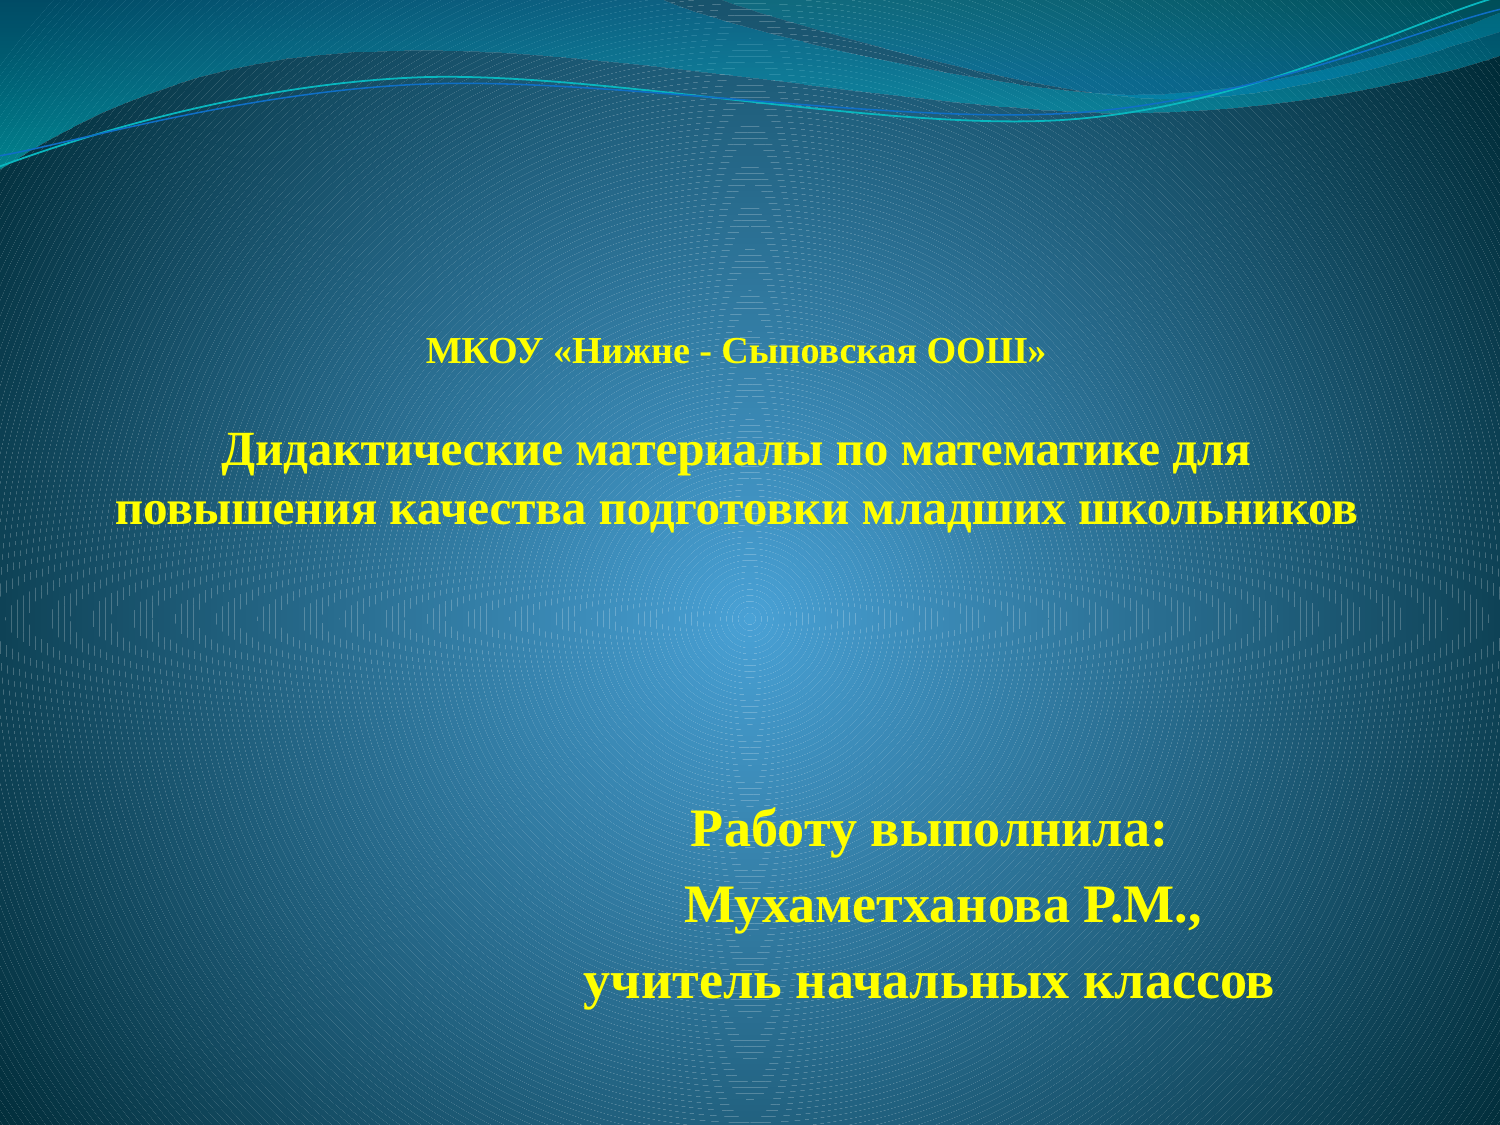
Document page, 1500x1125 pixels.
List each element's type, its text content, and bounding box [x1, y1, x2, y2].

title МКОУ «Нижне - Сыповская ООШ» Дидактические материалы по математике для повышения качества подготовки младших школьников [93, 234, 1382, 535]
subtitle Работу выполнила: Мухаметханова Р.М., учитель начальных классов [410, 785, 1461, 1073]
